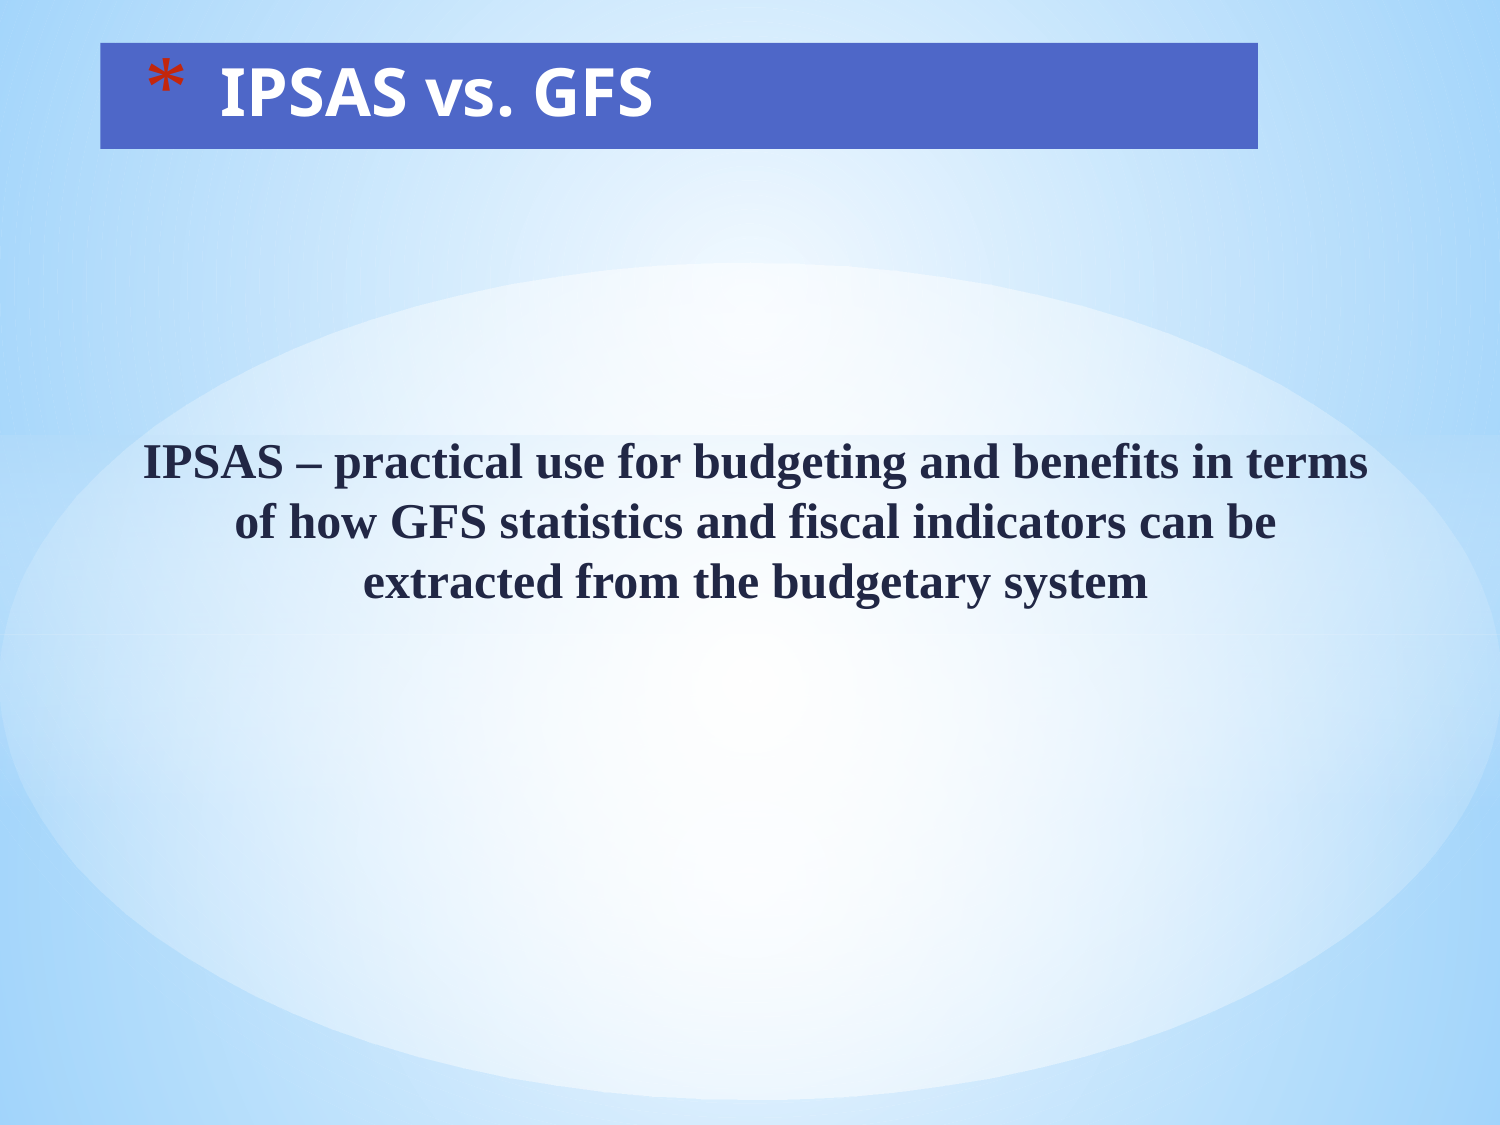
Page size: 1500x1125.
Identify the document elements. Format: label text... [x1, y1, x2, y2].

title IPSAS vs. GFS [100, 42, 1258, 149]
subtitle IPSAS – practical use for budgeting and benefits in terms of how GFS statistics and fiscal indicators can be extracted from the budgetary system [123, 420, 1388, 634]
